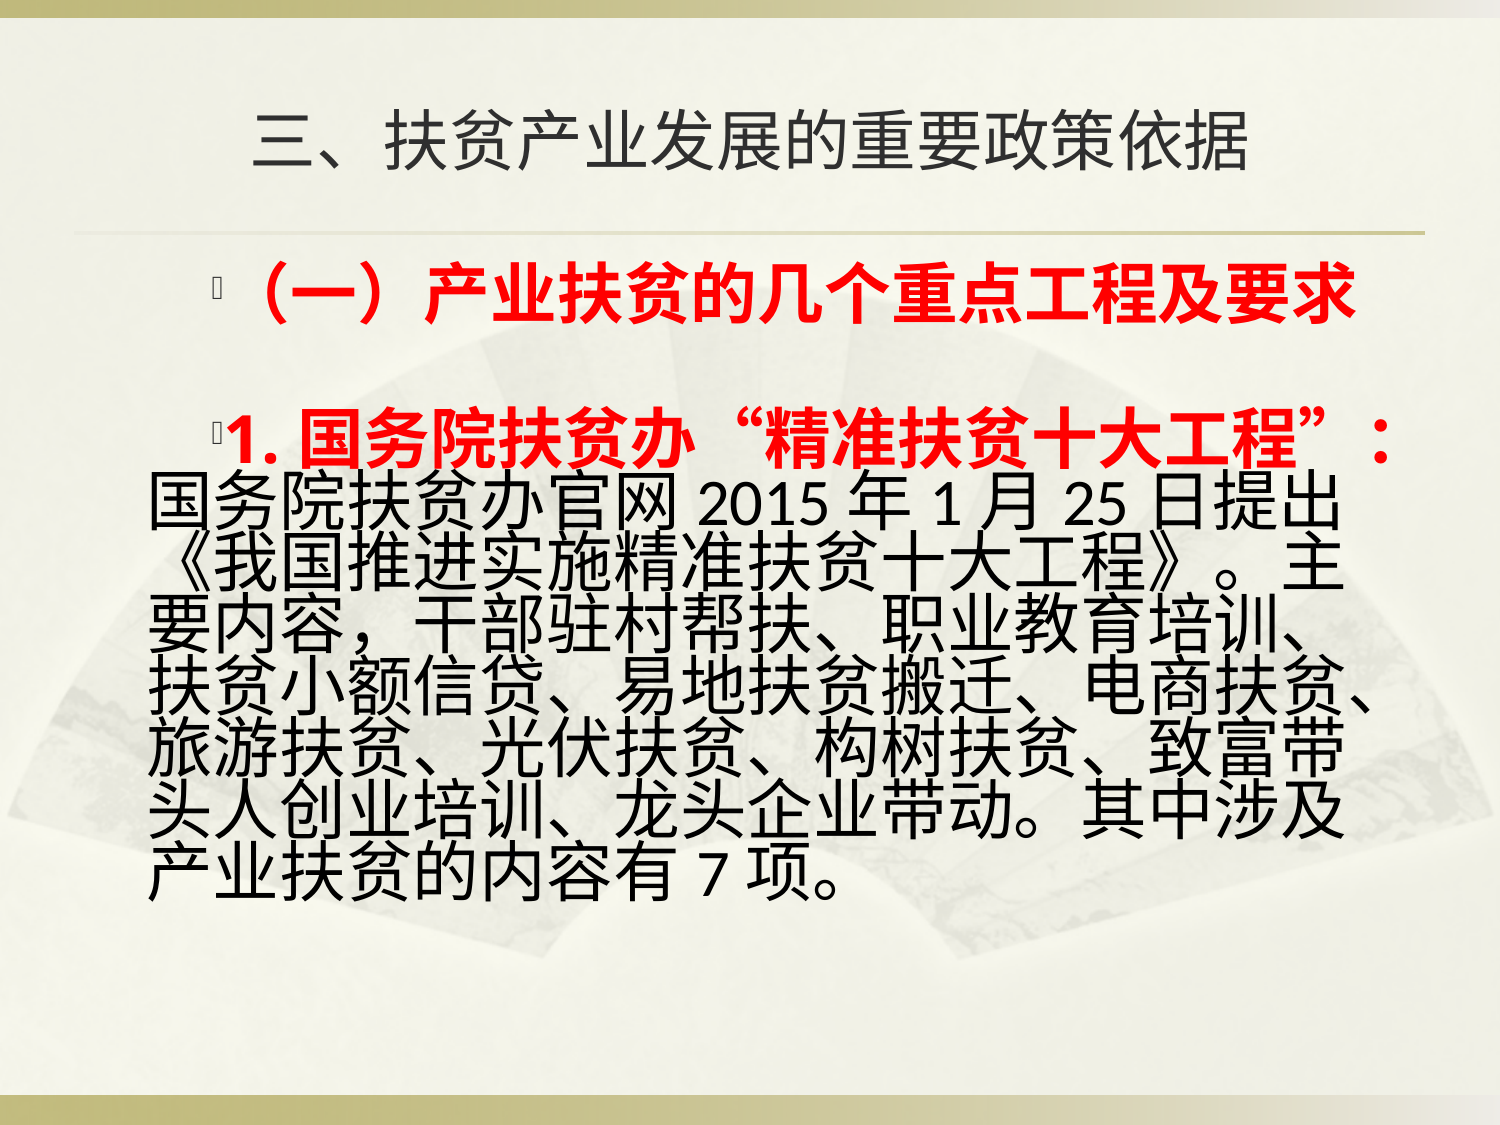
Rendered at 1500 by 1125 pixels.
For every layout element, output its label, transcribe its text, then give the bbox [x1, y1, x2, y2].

title 三、扶贫产业发展的重要政策依据 [75, 45, 1425, 233]
list （一）产业扶贫的几个重点工程及要求 1.国务院扶贫办“精准扶贫十大工程”：国务院扶贫办官网2015年1月25日提出《我国推进实施精准扶贫十大工程》。主要内容，干部驻村帮扶、职业教育培训、扶贫小额信贷、易地扶贫搬迁、电商扶贫、旅游扶贫、光伏扶贫、构树扶贫、致富带头人创业培训、龙头企业带动。其中涉及产业扶贫的内容有7项。 [75, 262, 1425, 1032]
